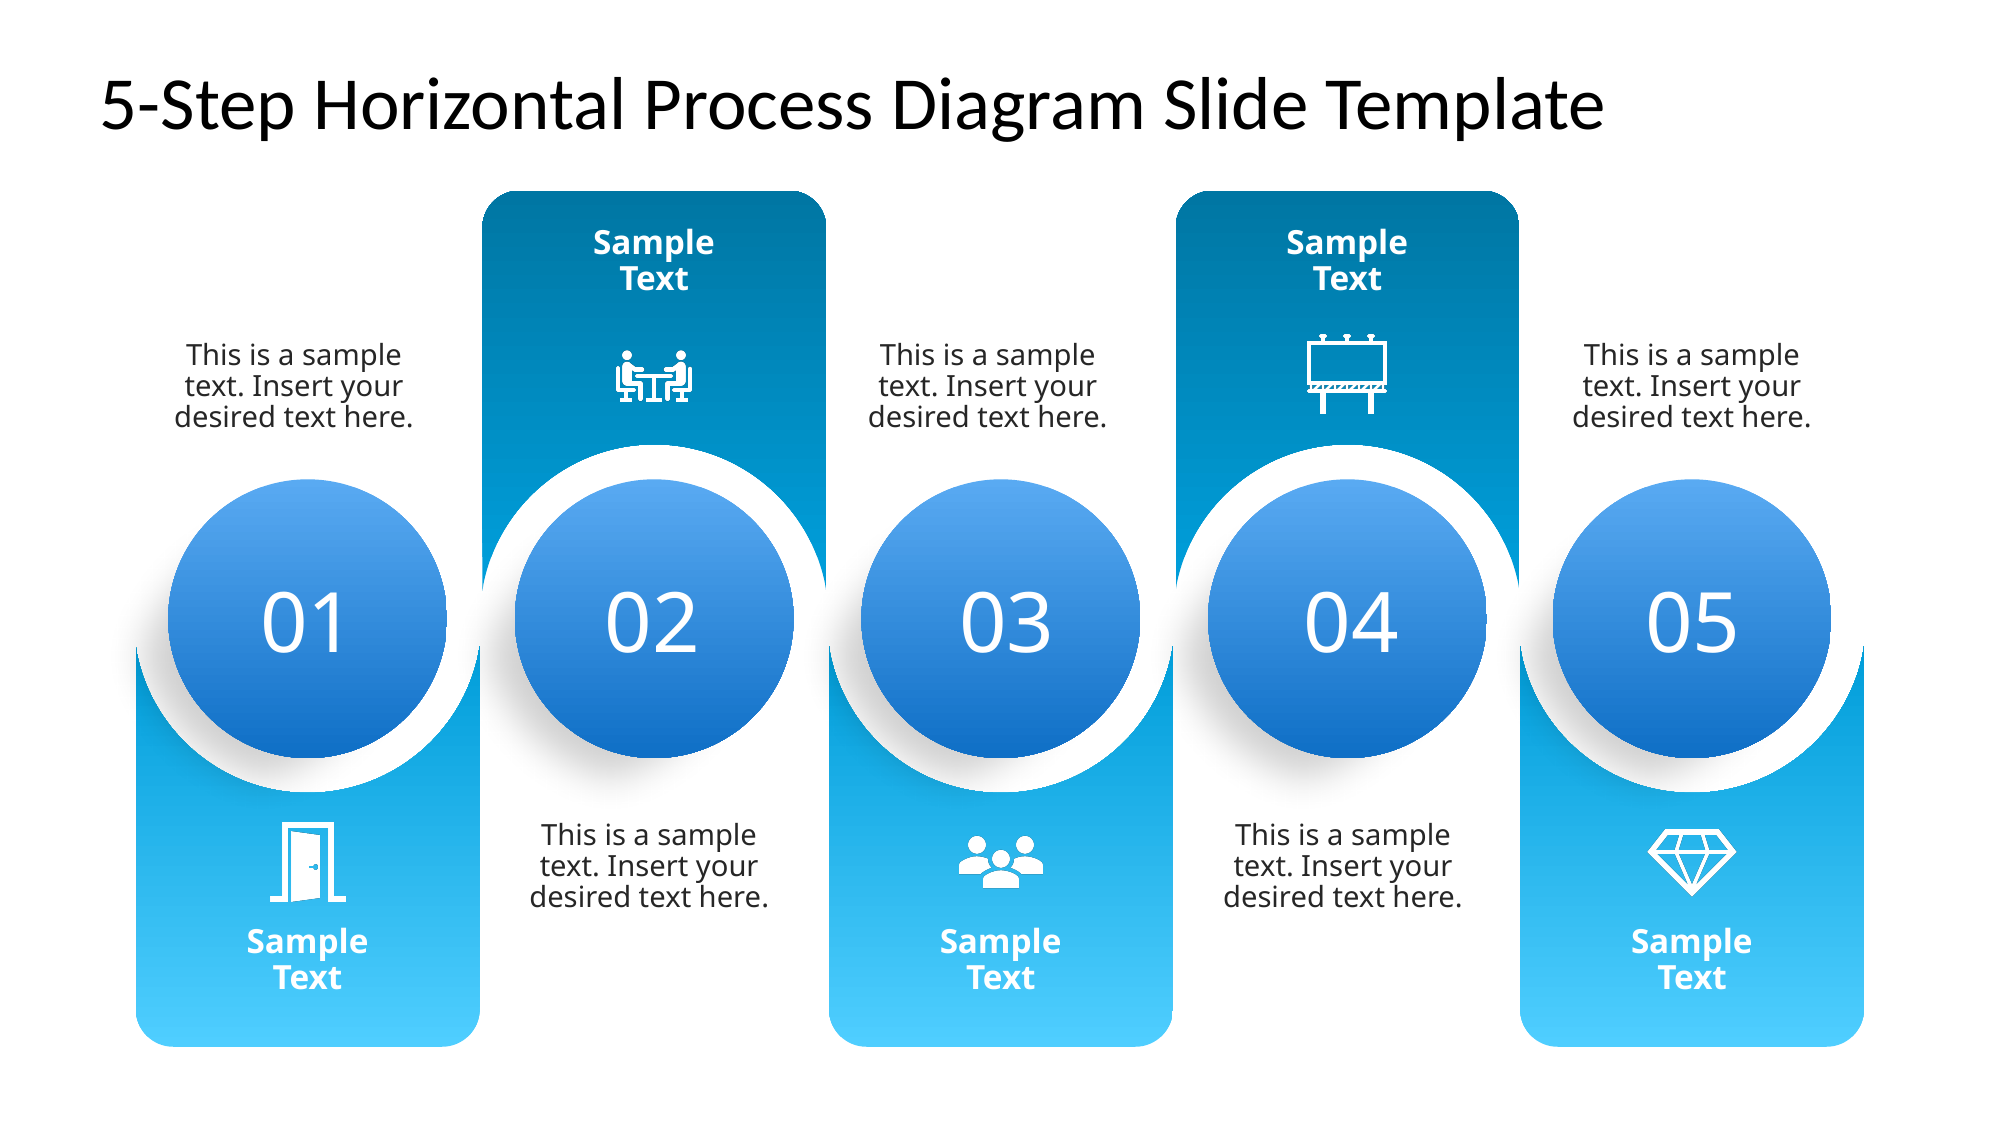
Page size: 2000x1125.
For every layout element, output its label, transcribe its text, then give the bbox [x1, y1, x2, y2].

picture [1644, 814, 1740, 910]
picture [623, 351, 631, 359]
text_box [133, 833, 482, 1049]
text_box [94, 479, 448, 826]
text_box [449, 479, 785, 826]
picture [664, 362, 685, 400]
text_box Sample Text [1553, 913, 1831, 1009]
picture [636, 375, 672, 401]
text_box Sample Text [1208, 214, 1487, 309]
picture [1308, 335, 1386, 413]
picture [953, 814, 1049, 910]
text_box Sample Text [862, 913, 1140, 1009]
text_box [826, 833, 1175, 1049]
picture [677, 351, 685, 359]
text_box This is a sample text. Insert your desired text here. [1554, 254, 1830, 434]
title 5-Step Horizontal Process Diagram Slide Template [99, 45, 1900, 162]
picture [617, 367, 635, 401]
text_box [480, 188, 829, 477]
text_box Sample Text [515, 214, 793, 309]
picture [623, 362, 644, 400]
text_box This is a sample text. Insert your desired text here. [156, 254, 432, 434]
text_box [1480, 479, 1832, 826]
picture [259, 814, 356, 910]
text_box This is a sample text. Insert your desired text here. [511, 833, 788, 1000]
text_box This is a sample text. Insert your desired text here. [849, 254, 1126, 434]
picture [673, 368, 691, 401]
text_box This is a sample text. Insert your desired text here. [1205, 833, 1481, 1000]
text_box [1518, 643, 1867, 1049]
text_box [787, 479, 1141, 826]
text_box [1143, 479, 1478, 826]
text_box Sample Text [169, 913, 447, 1009]
text_box [1173, 188, 1522, 477]
